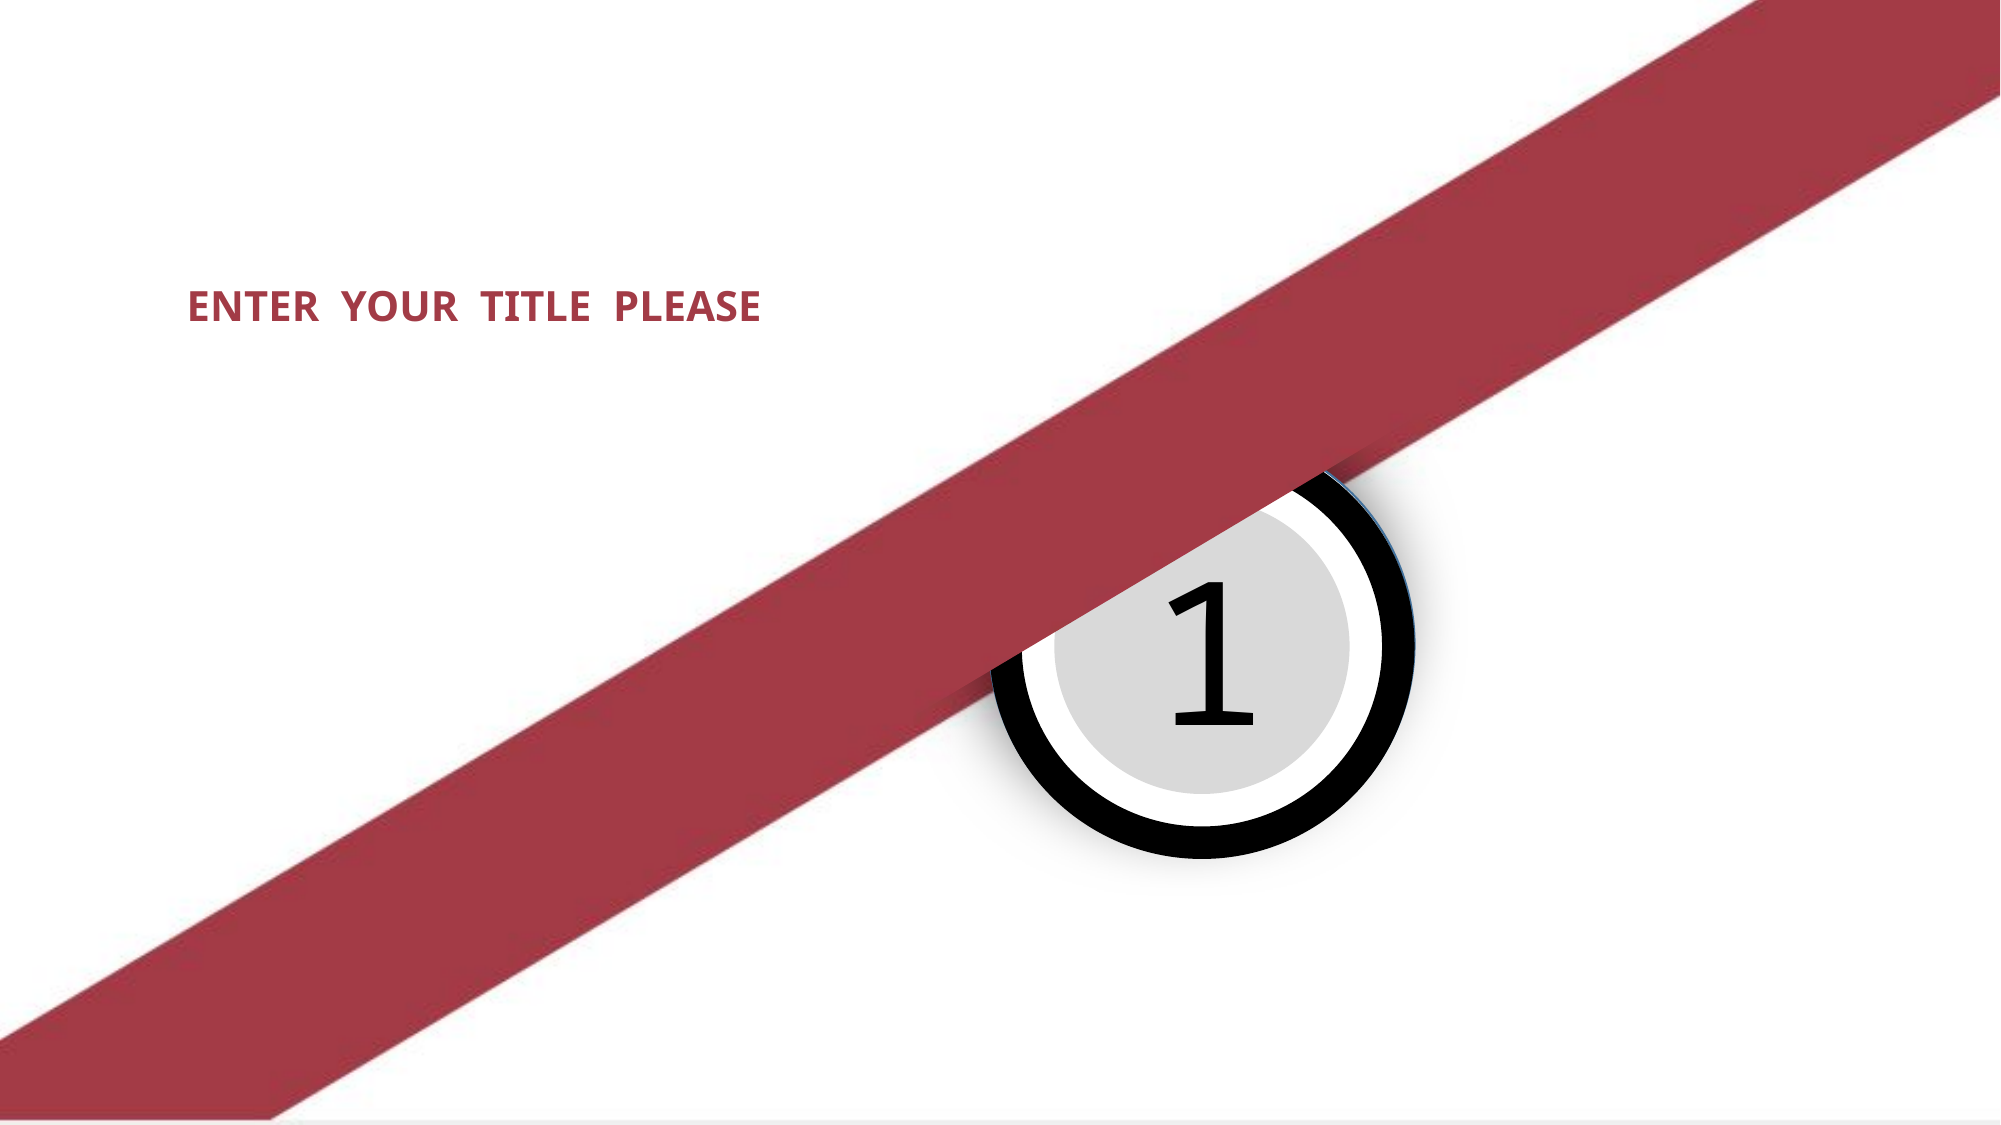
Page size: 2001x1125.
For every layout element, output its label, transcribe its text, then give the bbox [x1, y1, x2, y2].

picture [0, 0, 2001, 1125]
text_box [989, 433, 1415, 859]
text_box ENTER YOUR TITLE PLEASE [171, 272, 933, 338]
text_box [793, 178, 1569, 790]
